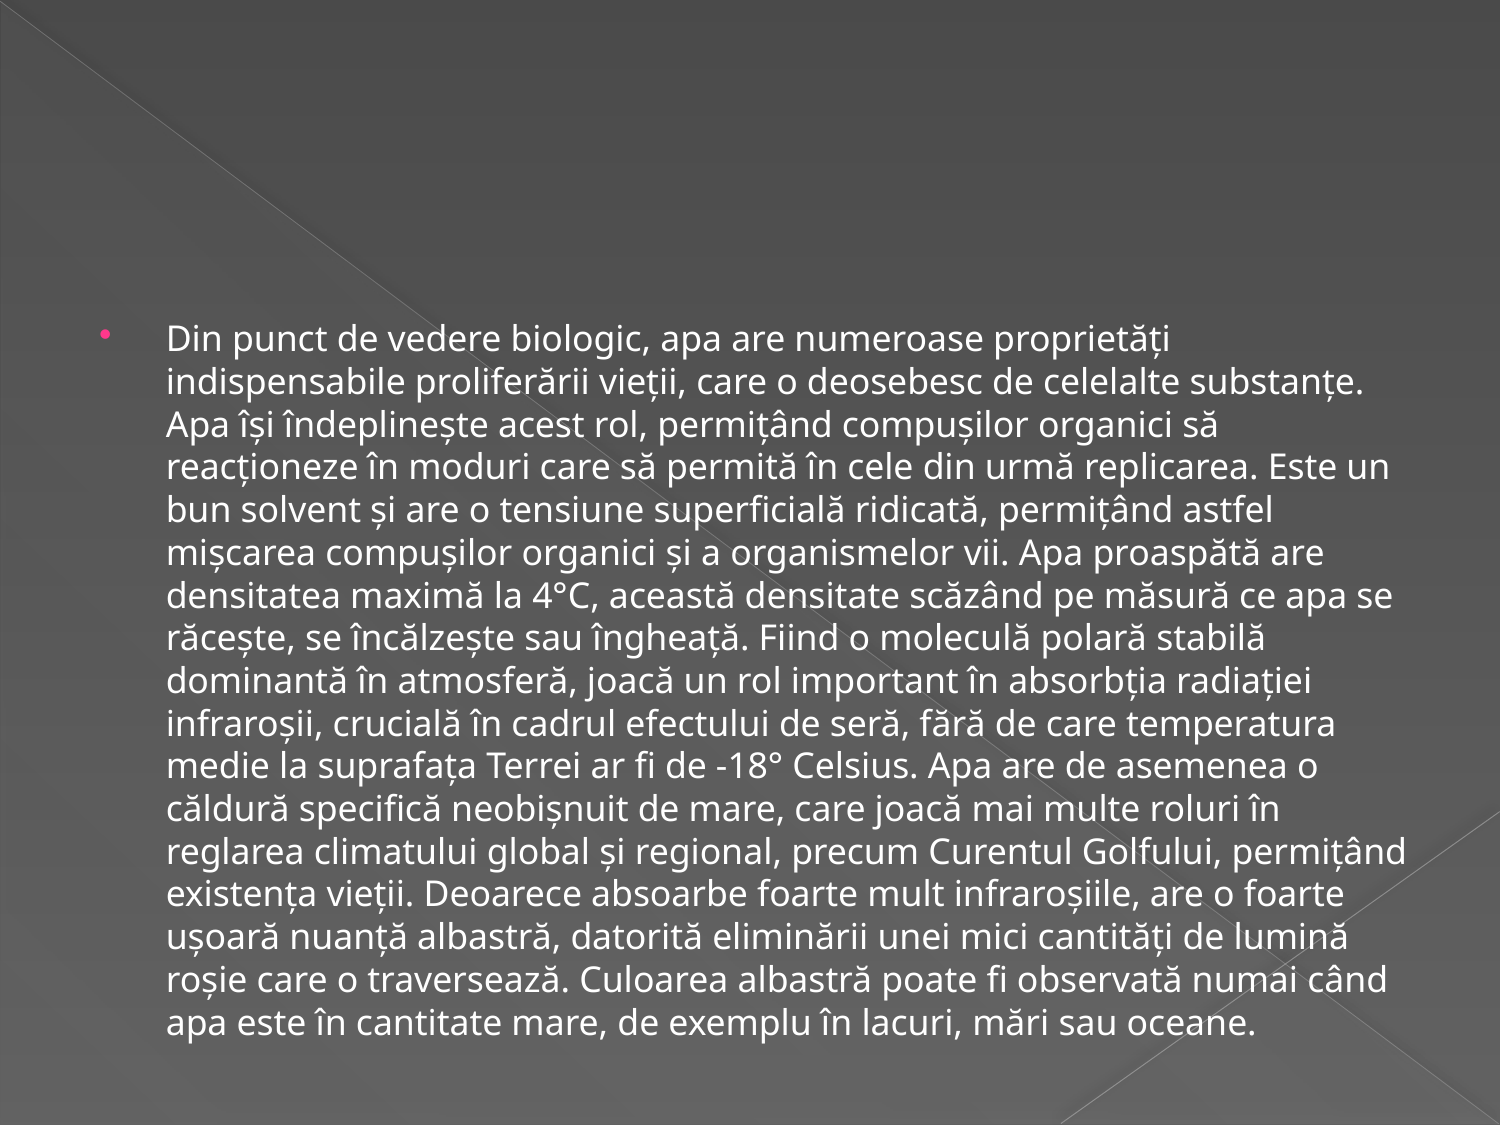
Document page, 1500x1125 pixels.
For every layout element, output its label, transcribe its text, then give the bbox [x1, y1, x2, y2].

list Din punct de vedere biologic, apa are numeroase proprietăți indispensabile proliferării vieții, care o deosebesc de celelalte substanțe. Apa își îndeplinește acest rol, permițând compușilor organici să reacționeze în moduri care să permită în cele din urmă replicarea. Este un bun solvent și are o tensiune superficială ridicată, permițând astfel mișcarea compușilor organici și a organismelor vii. Apa proaspătă are densitatea maximă la 4°C, această densitate scăzând pe măsură ce apa se răcește, se încălzește sau îngheață. Fiind o moleculă polară stabilă dominantă în atmosferă, joacă un rol important în absorbția radiației infraroșii, crucială în cadrul efectului de seră, fără de care temperatura medie la suprafața Terrei ar fi de -18° Celsius. Apa are de asemenea o căldură specifică neobișnuit de mare, care joacă mai multe roluri în reglarea climatului global și regional, precum Curentul Golfului, permițând existența vieții. Deoarece absoarbe foarte mult infraroșiile, are o foarte ușoară nuanță albastră, datorită eliminării unei mici cantități de lumină roșie care o traversează. Culoarea albastră poate fi observată numai când apa este în cantitate mare, de exemplu în lacuri, mări sau oceane. [75, 308, 1425, 1059]
